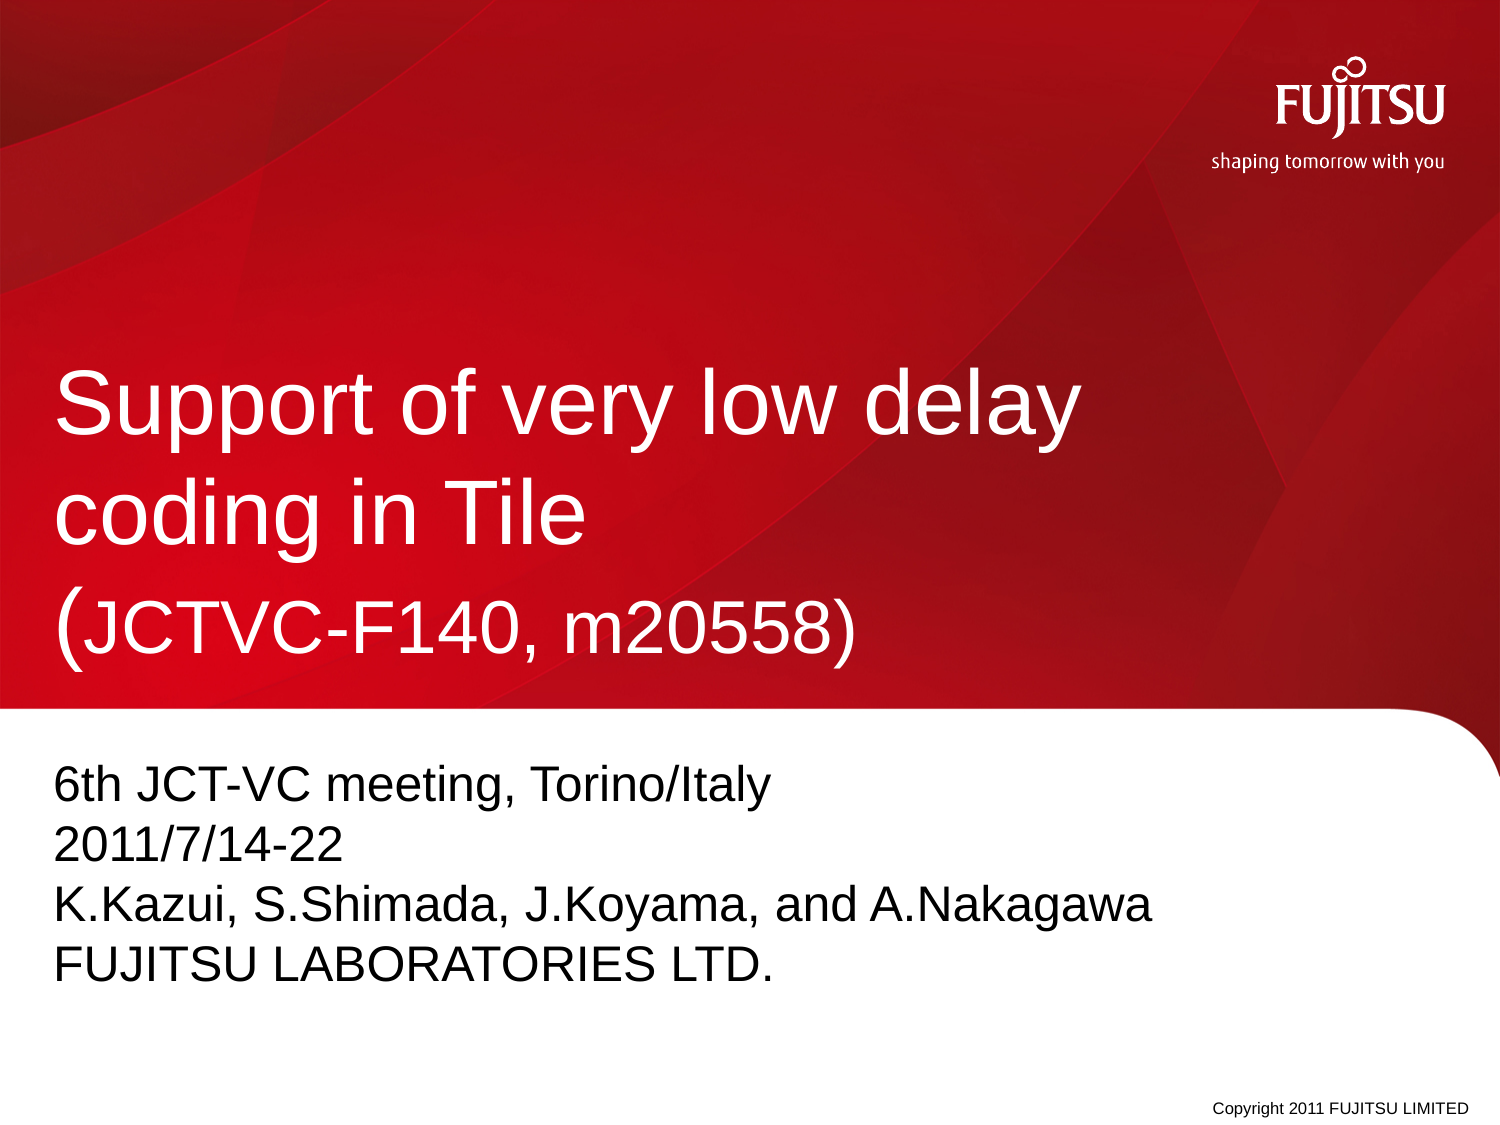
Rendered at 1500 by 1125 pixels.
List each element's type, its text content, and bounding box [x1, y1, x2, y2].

title Support of very low delay coding in Tile (JCTVC-F140, m20558) [52, 284, 1353, 673]
subtitle 6th JCT-VC meeting, Torino/Italy 2011/7/14-22 K.Kazui, S.Shimada, J.Koyama, and A.Nakagawa FUJITSU LABORATORIES LTD. [52, 751, 1353, 1045]
picture [0, 0, 1500, 797]
footer Copyright 2011 FUJITSU LIMITED [809, 1091, 1470, 1125]
